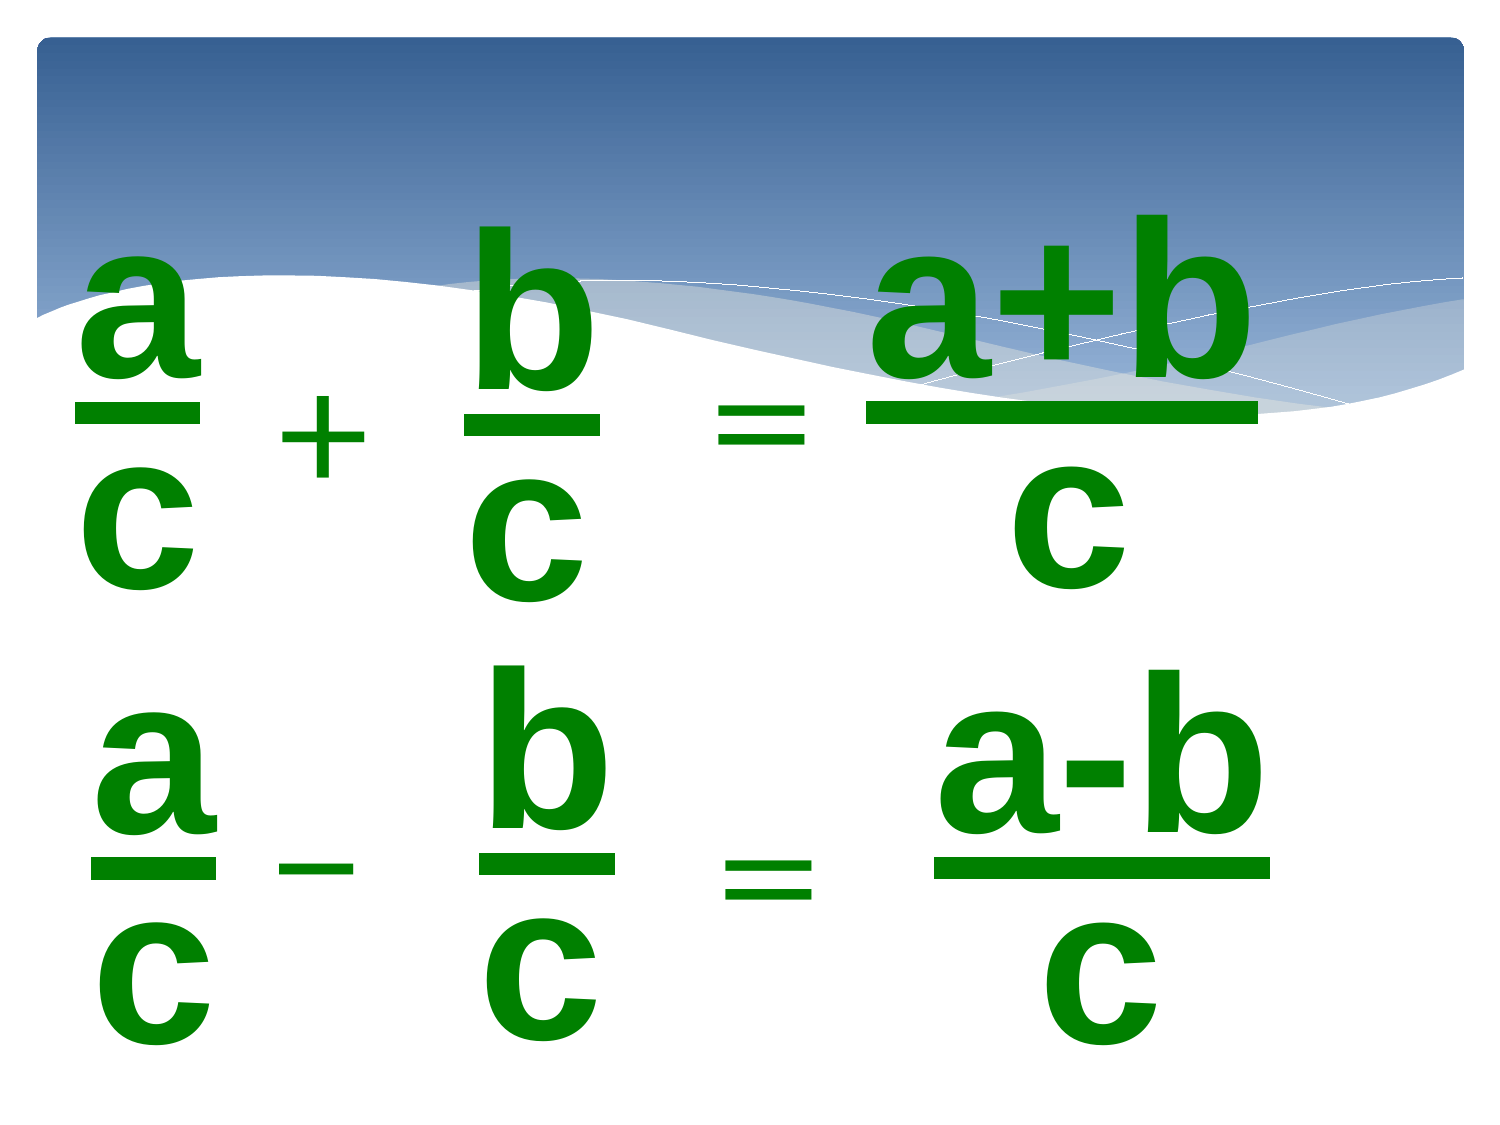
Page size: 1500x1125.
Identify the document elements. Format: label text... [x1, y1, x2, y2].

text_box _ [271, 645, 428, 900]
picture [29, 136, 265, 1125]
picture [820, 136, 1496, 1125]
text_box = [698, 730, 865, 986]
picture [419, 148, 653, 1120]
text_box + [254, 287, 413, 543]
text_box = [692, 275, 814, 531]
